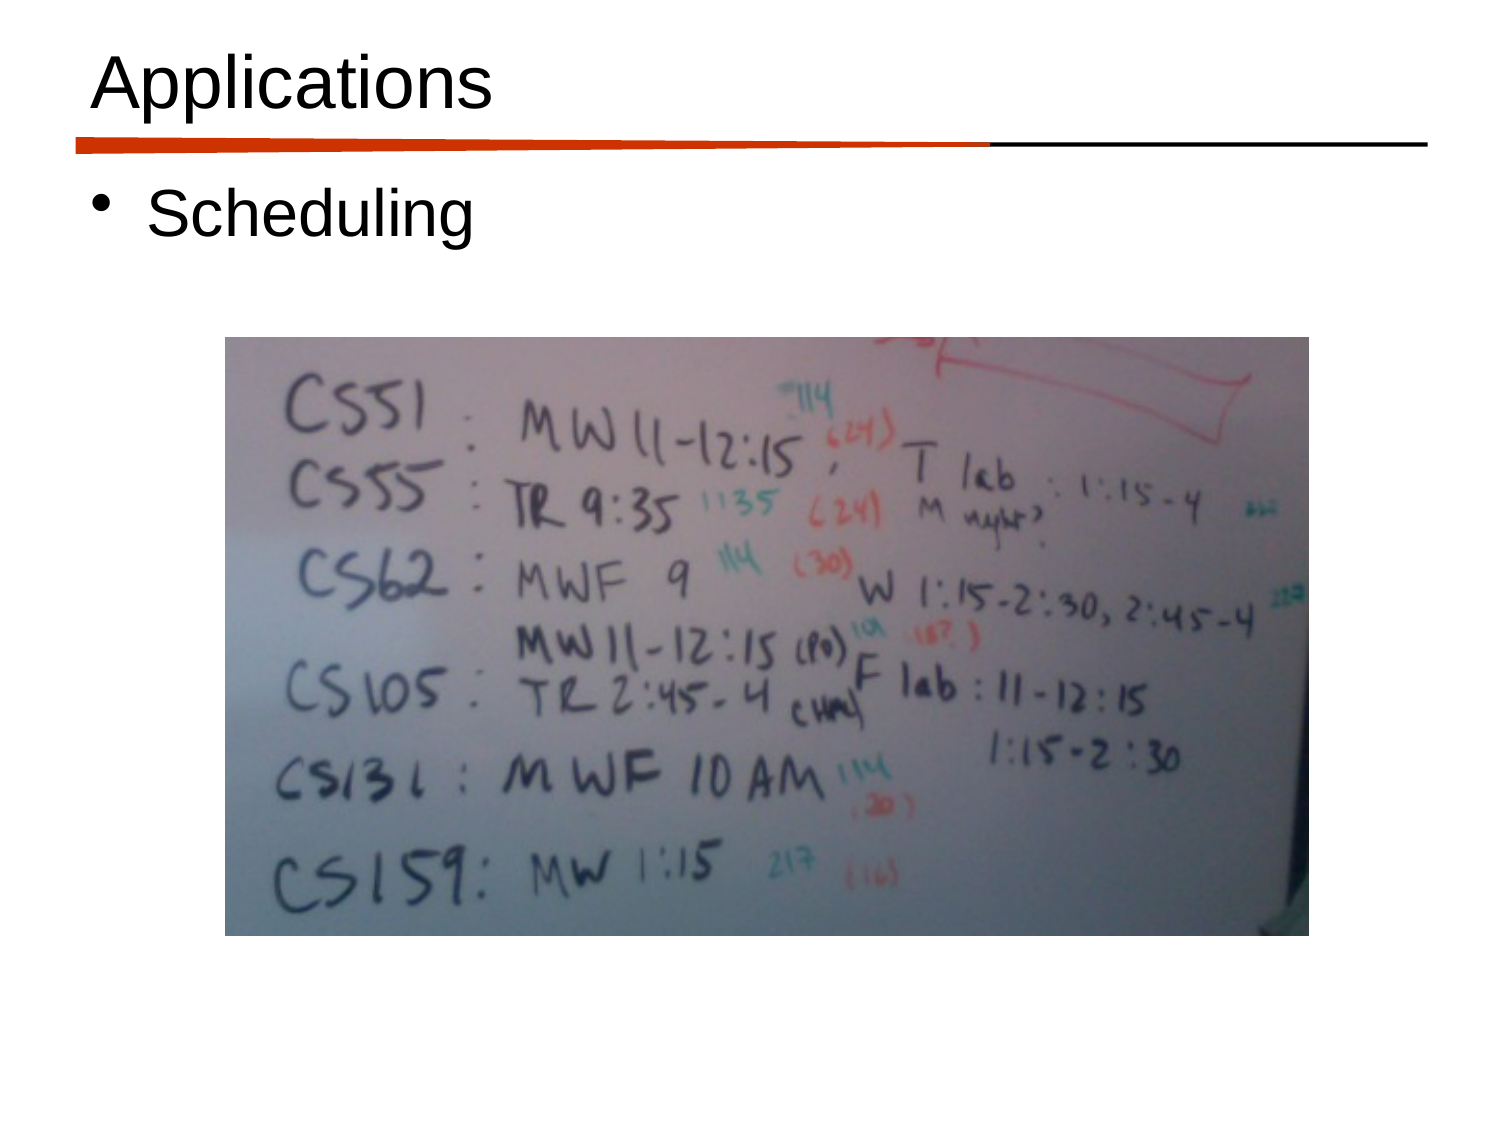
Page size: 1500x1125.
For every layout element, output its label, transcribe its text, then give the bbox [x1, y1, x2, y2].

title Applications [74, 24, 1426, 133]
picture [224, 337, 1309, 936]
list Scheduling [74, 162, 1426, 276]
